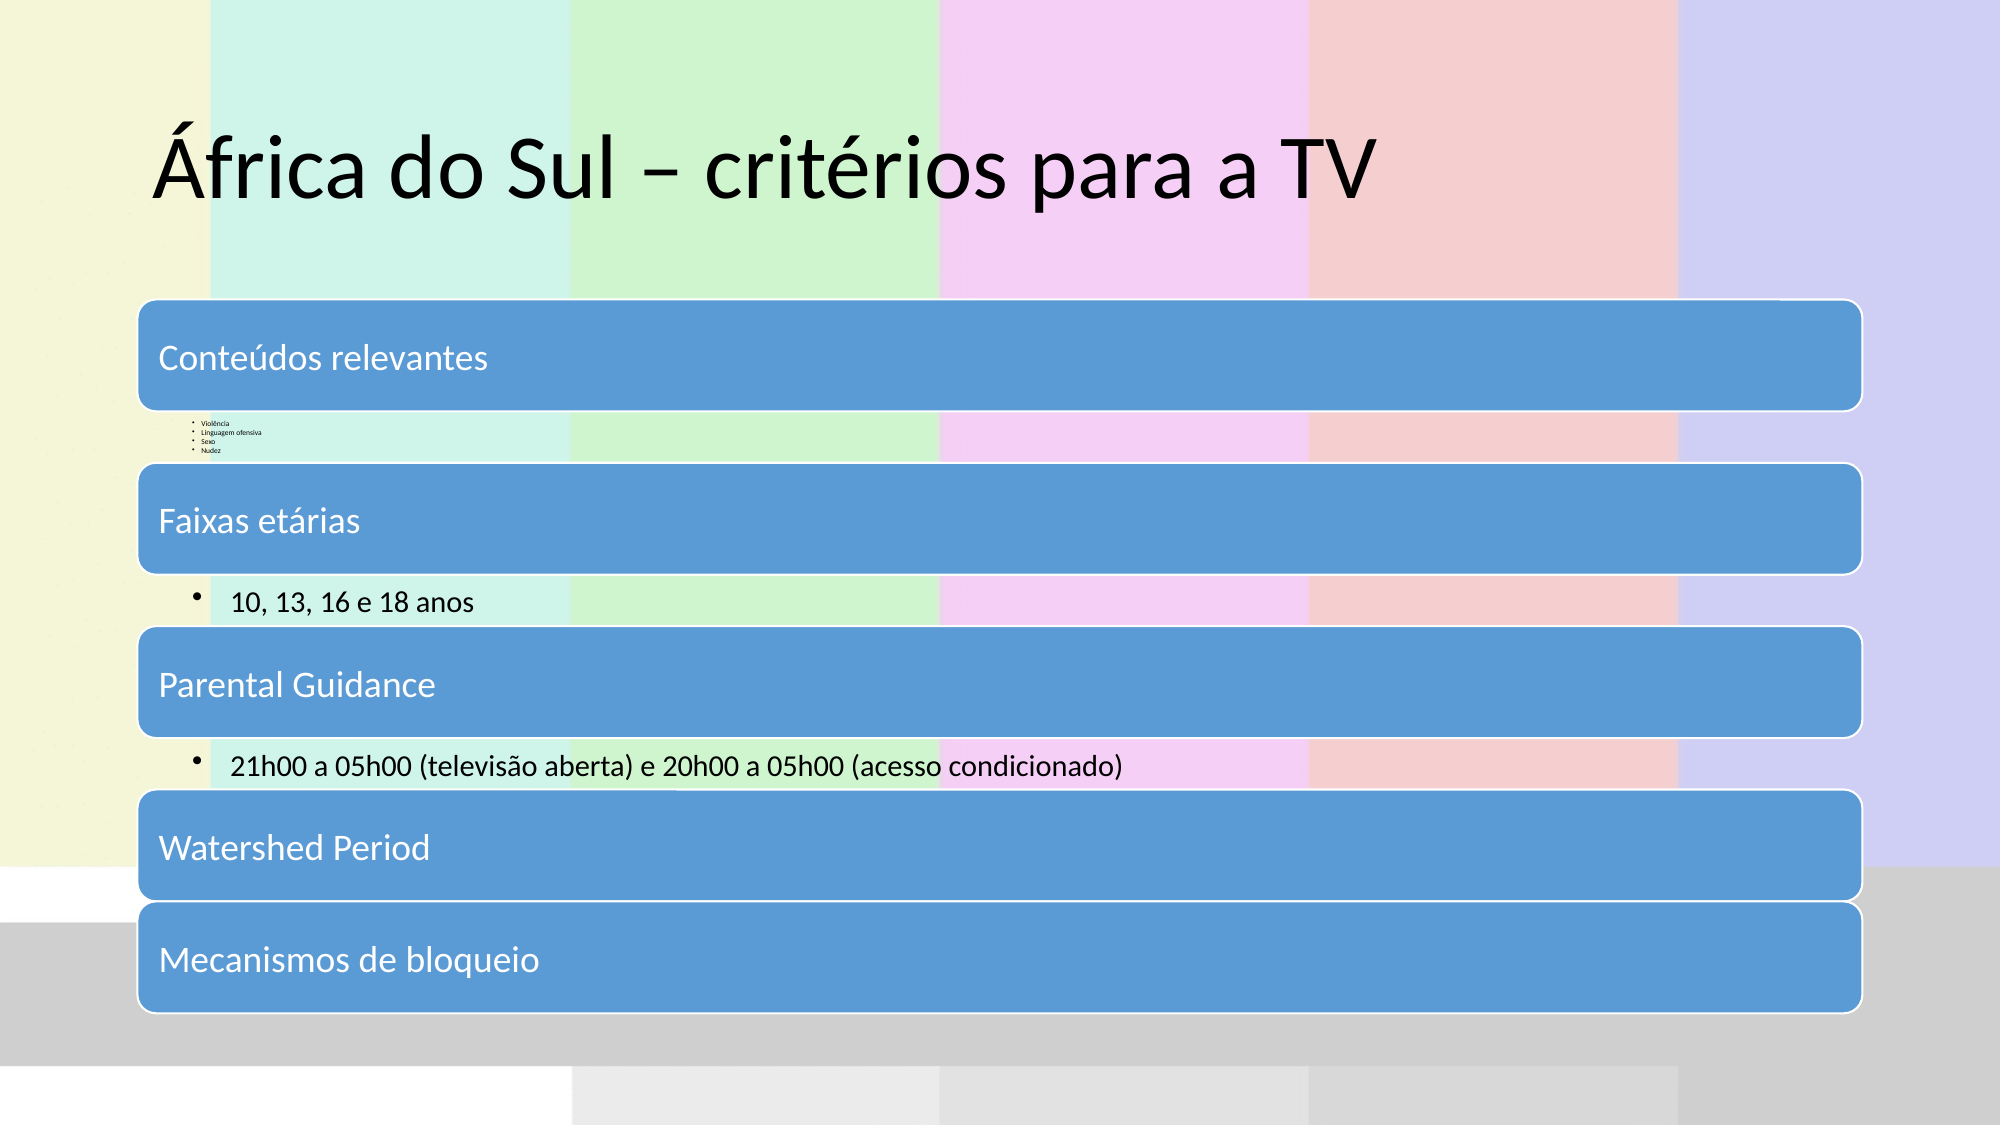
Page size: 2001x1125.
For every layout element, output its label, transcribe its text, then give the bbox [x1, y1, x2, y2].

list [137, 299, 1863, 1014]
title África do Sul – critérios para a TV [137, 59, 1863, 278]
